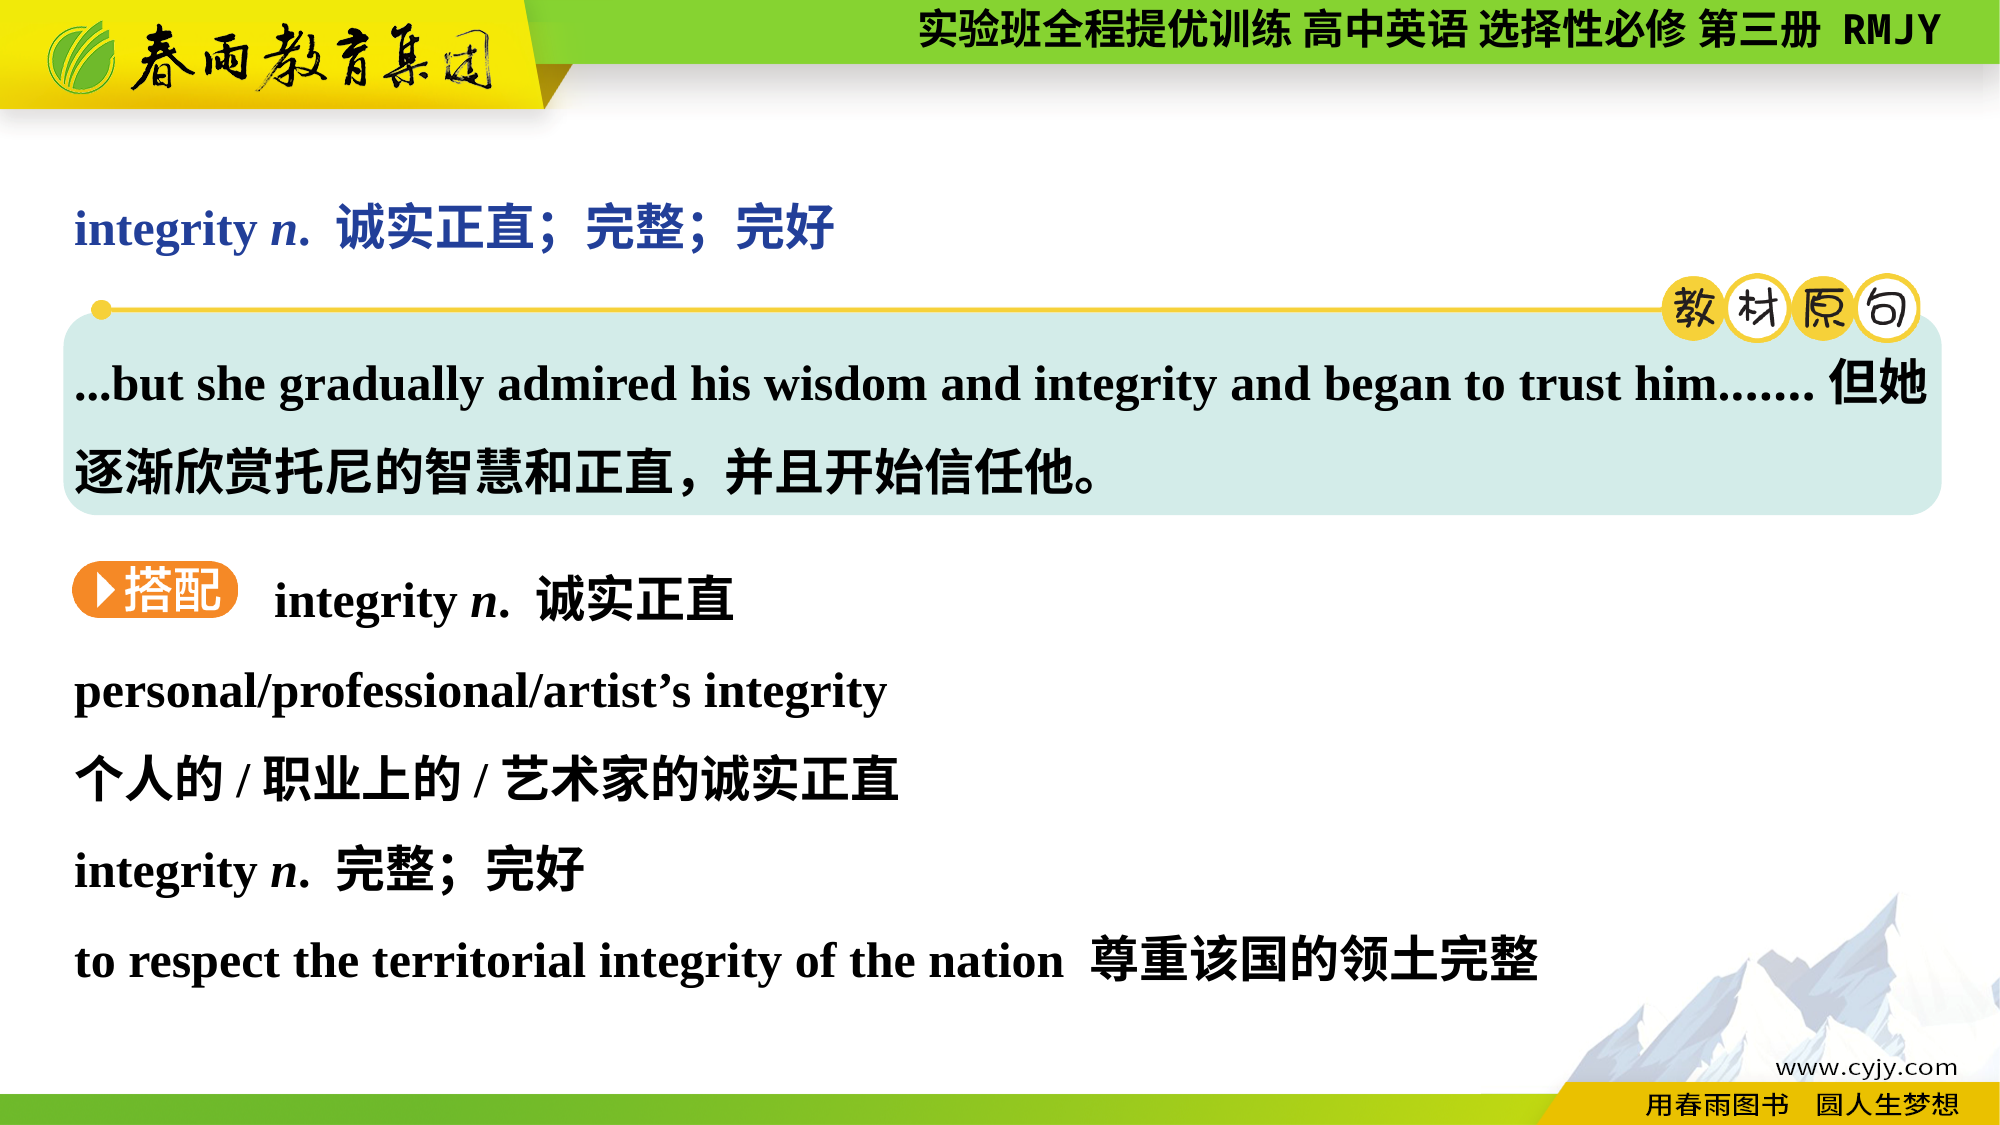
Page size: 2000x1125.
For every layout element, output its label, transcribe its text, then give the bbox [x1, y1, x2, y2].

picture [0, 0, 2000, 1125]
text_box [90, 273, 1921, 372]
text_box [76, 508, 1929, 516]
text_box ...but she gradually admired his wisdom and integrity and began to trust him.……但她逐渐欣赏托尼的智慧和正直，并且开始信任他。 [59, 312, 1944, 508]
list integrity n. 诚实正直；完整；完好 [59, 157, 1944, 253]
text_box integrity n. 诚实正直 personal/professional/artist’s integrity 个人的/职业上的/艺术家的诚实正直 integrity n. 完整；完好 to respect the territorial integrity of the nation 尊重该国的领土完整 [59, 529, 1944, 995]
